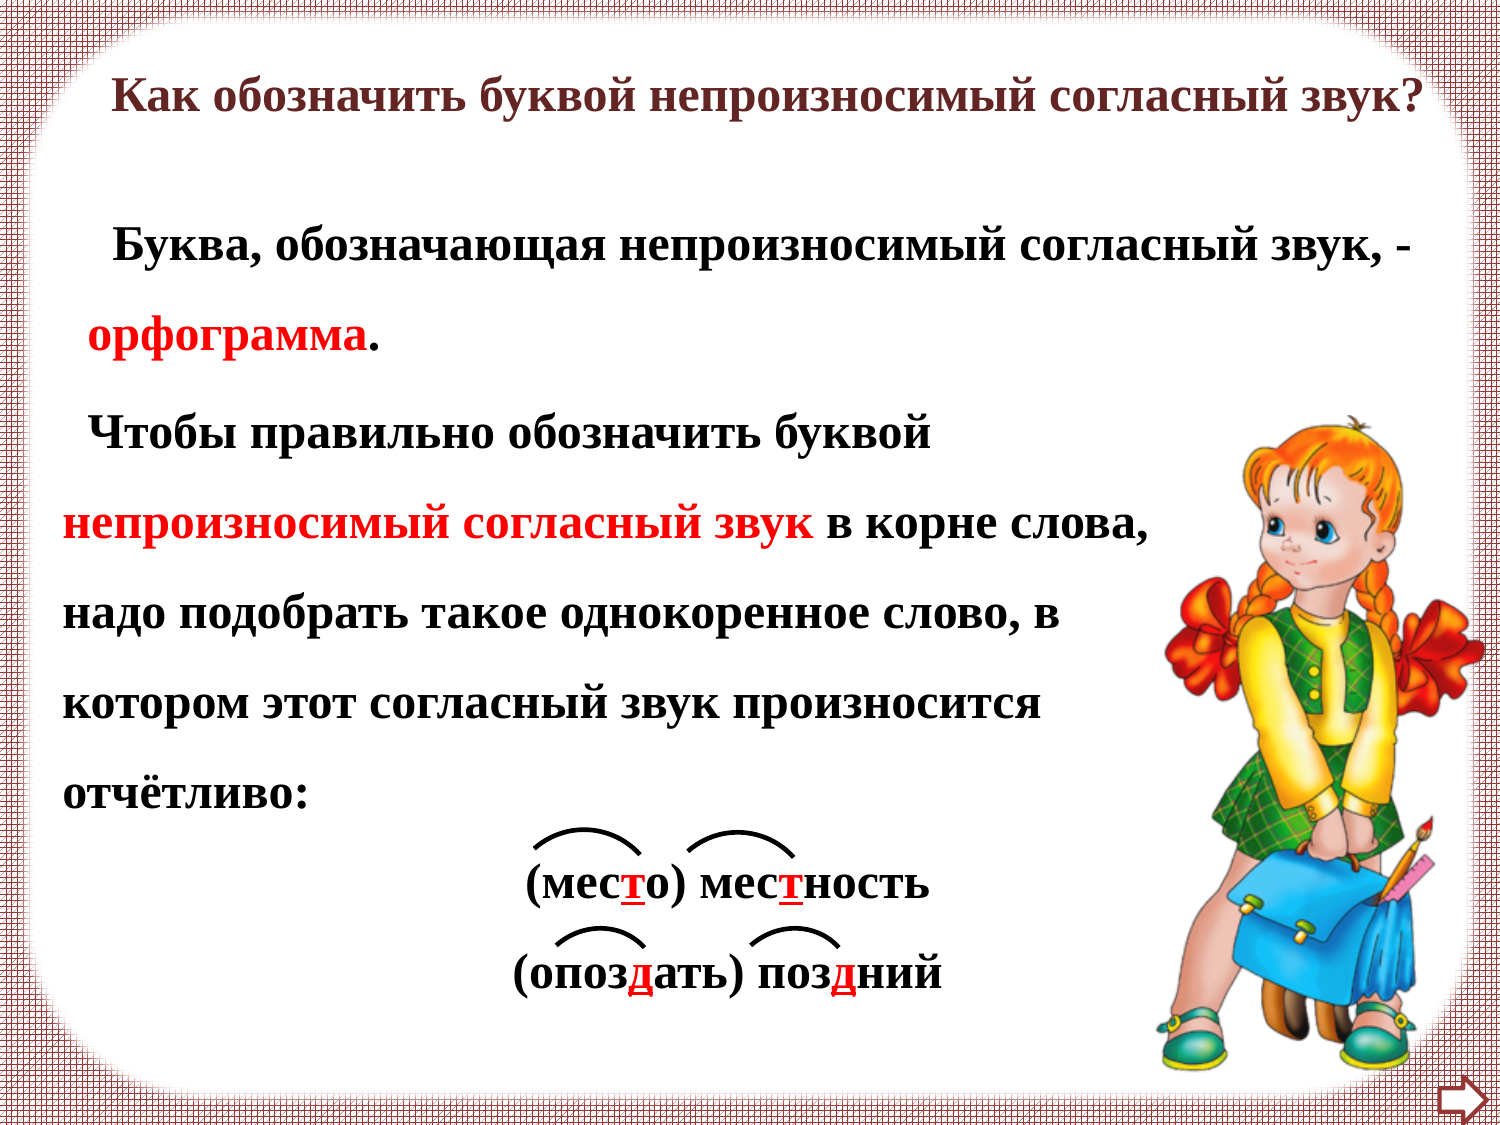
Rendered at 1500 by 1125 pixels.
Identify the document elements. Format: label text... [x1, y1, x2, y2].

text_box Буква, обозначающая непроизносимый согласный звук, - орфограмма. [72, 172, 1427, 368]
text_box [687, 831, 795, 908]
text_box Чтобы правильно обозначить буквой непроизносимый согласный звук в корне слова, надо подобрать такое однокоренное слово, в котором этот согласный звук произносится отчётливо: (место) местность (опоздать) поздний [47, 361, 1177, 1007]
text_box [533, 828, 641, 905]
picture [1139, 414, 1500, 1088]
text_box [750, 927, 840, 991]
text_box [555, 927, 645, 991]
text_box Как обозначить буквой непроизносимый согласный звук? [96, 54, 1441, 130]
text_box [1437, 1096, 1489, 1125]
